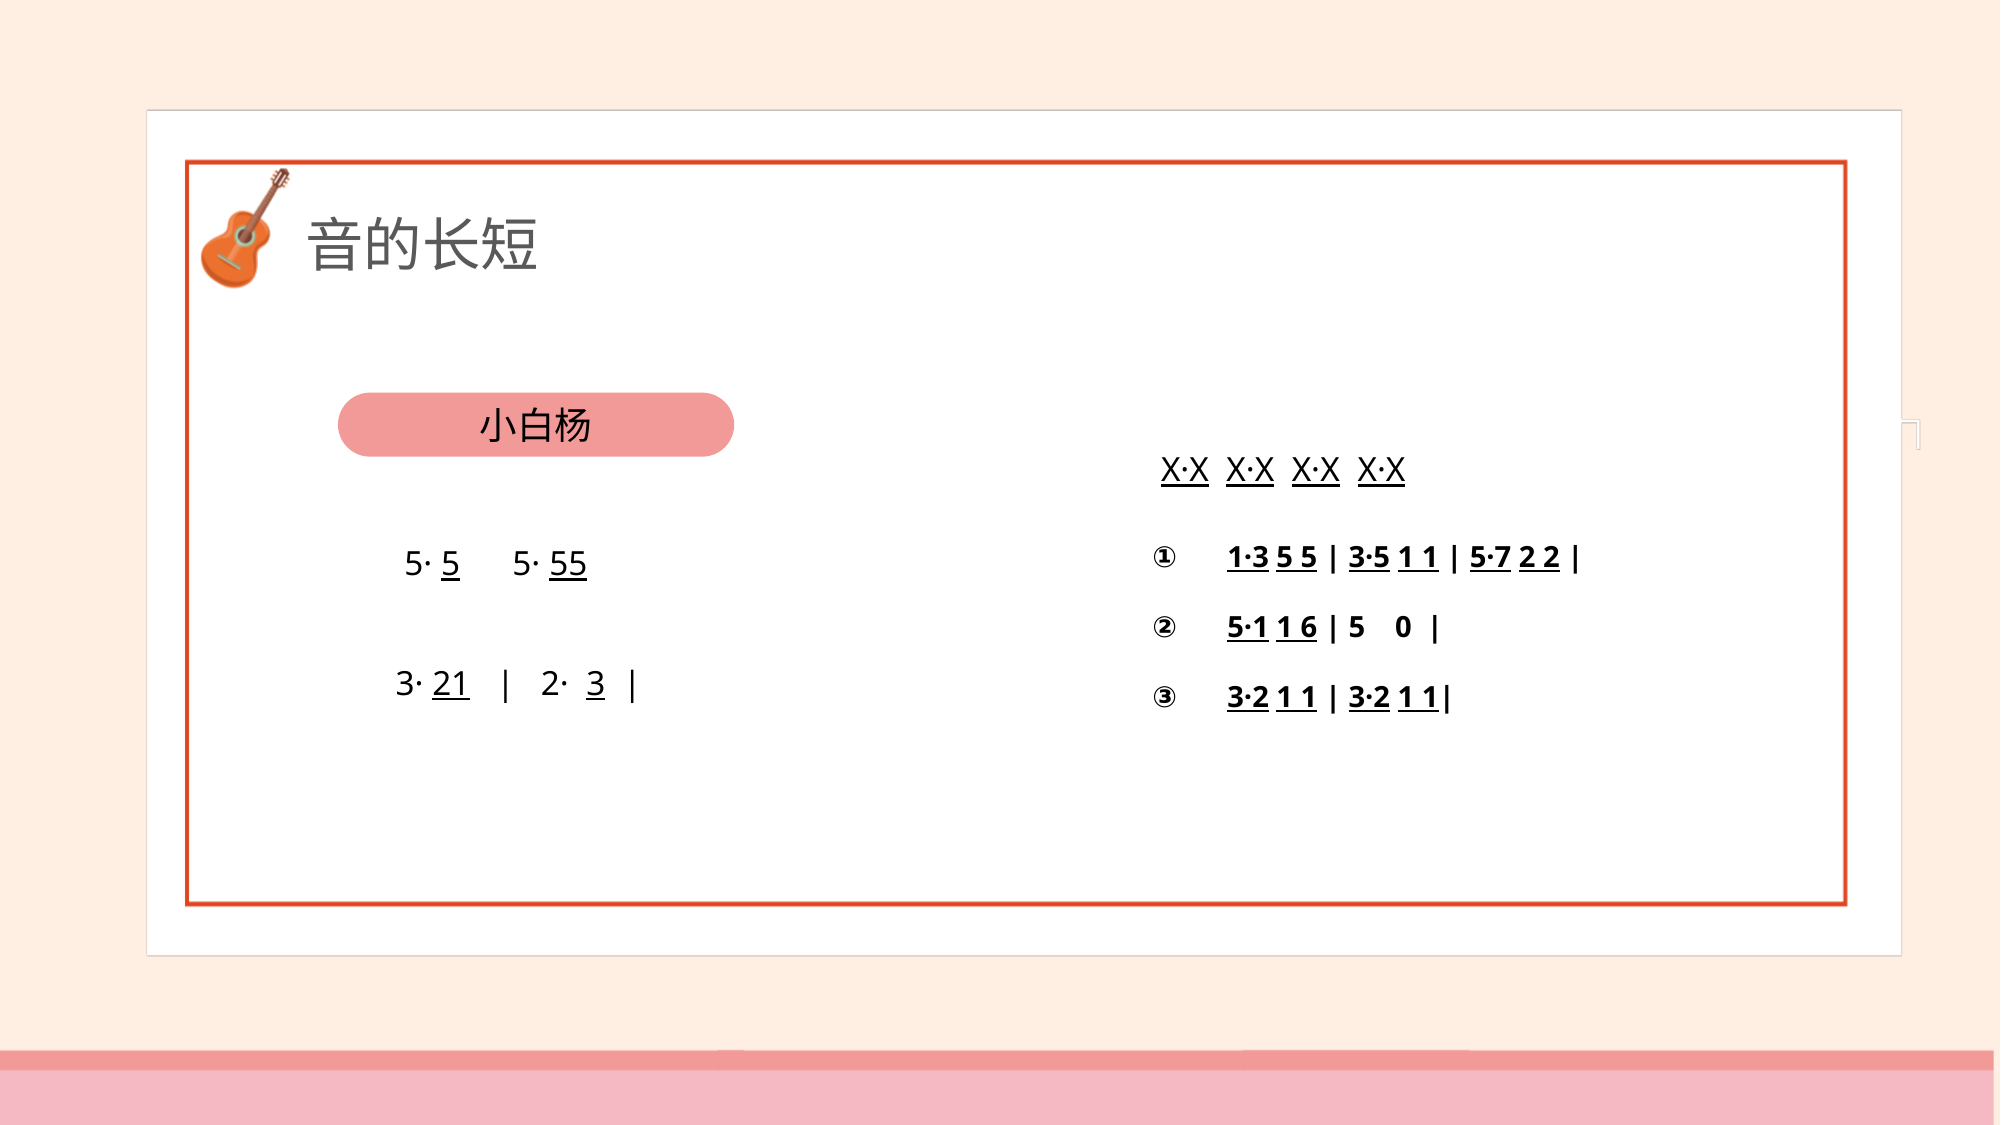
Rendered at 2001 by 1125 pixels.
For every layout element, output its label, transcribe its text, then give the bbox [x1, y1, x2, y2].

text_box X·X X·X X·X X·X [1137, 440, 1621, 496]
text_box 小白杨 [336, 391, 736, 458]
text_box 3· 21 | 2· 3 | [380, 654, 865, 709]
text_box 音的长短 [332, 201, 987, 286]
picture [107, 40, 1926, 1014]
picture [0, 1035, 1994, 1125]
text_box 5· 5 5· 55 [380, 534, 865, 590]
text_box 1·3 5 5 | 3·5 1 1 | 5·7 2 2 | 5·1 1 6 | 5 0 | 3·2 1 1 | 3·2 1 1| [1137, 531, 1694, 756]
